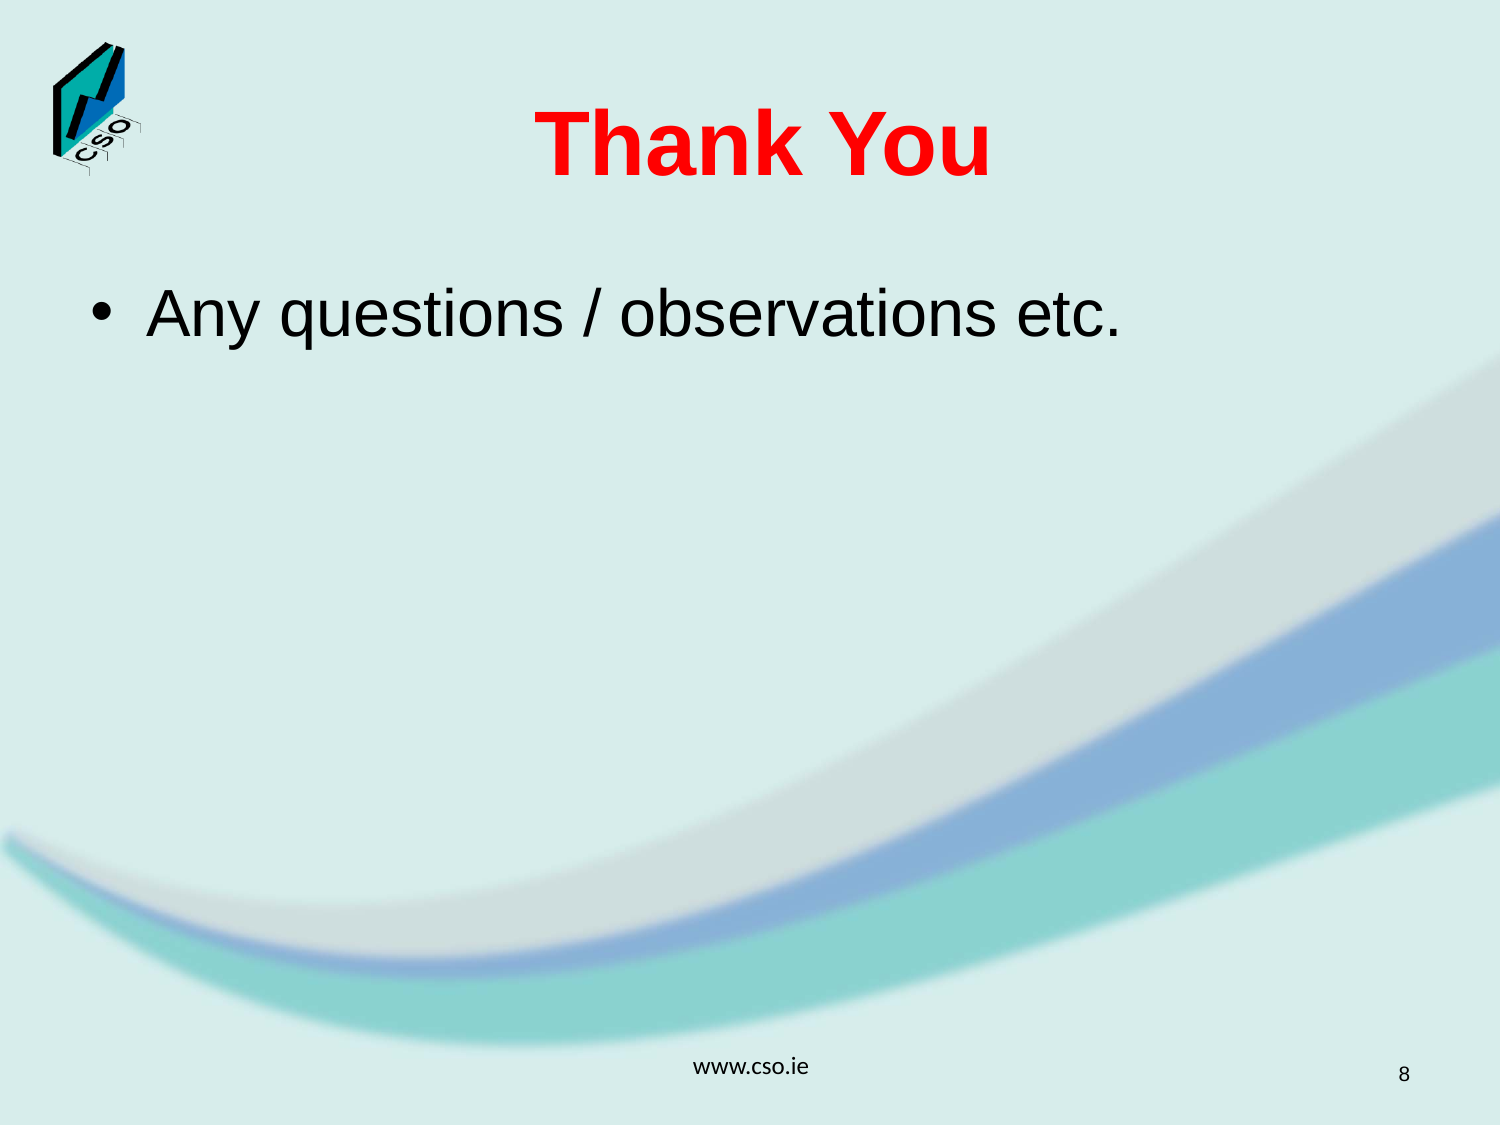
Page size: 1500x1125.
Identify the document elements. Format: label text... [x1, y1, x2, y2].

footer www.cso.ie [513, 1035, 989, 1095]
list Any questions / observations etc. [75, 262, 1425, 1005]
slide_number 8 [1074, 1042, 1425, 1103]
picture [0, 0, 1500, 1125]
title Thank You [140, 45, 1388, 233]
